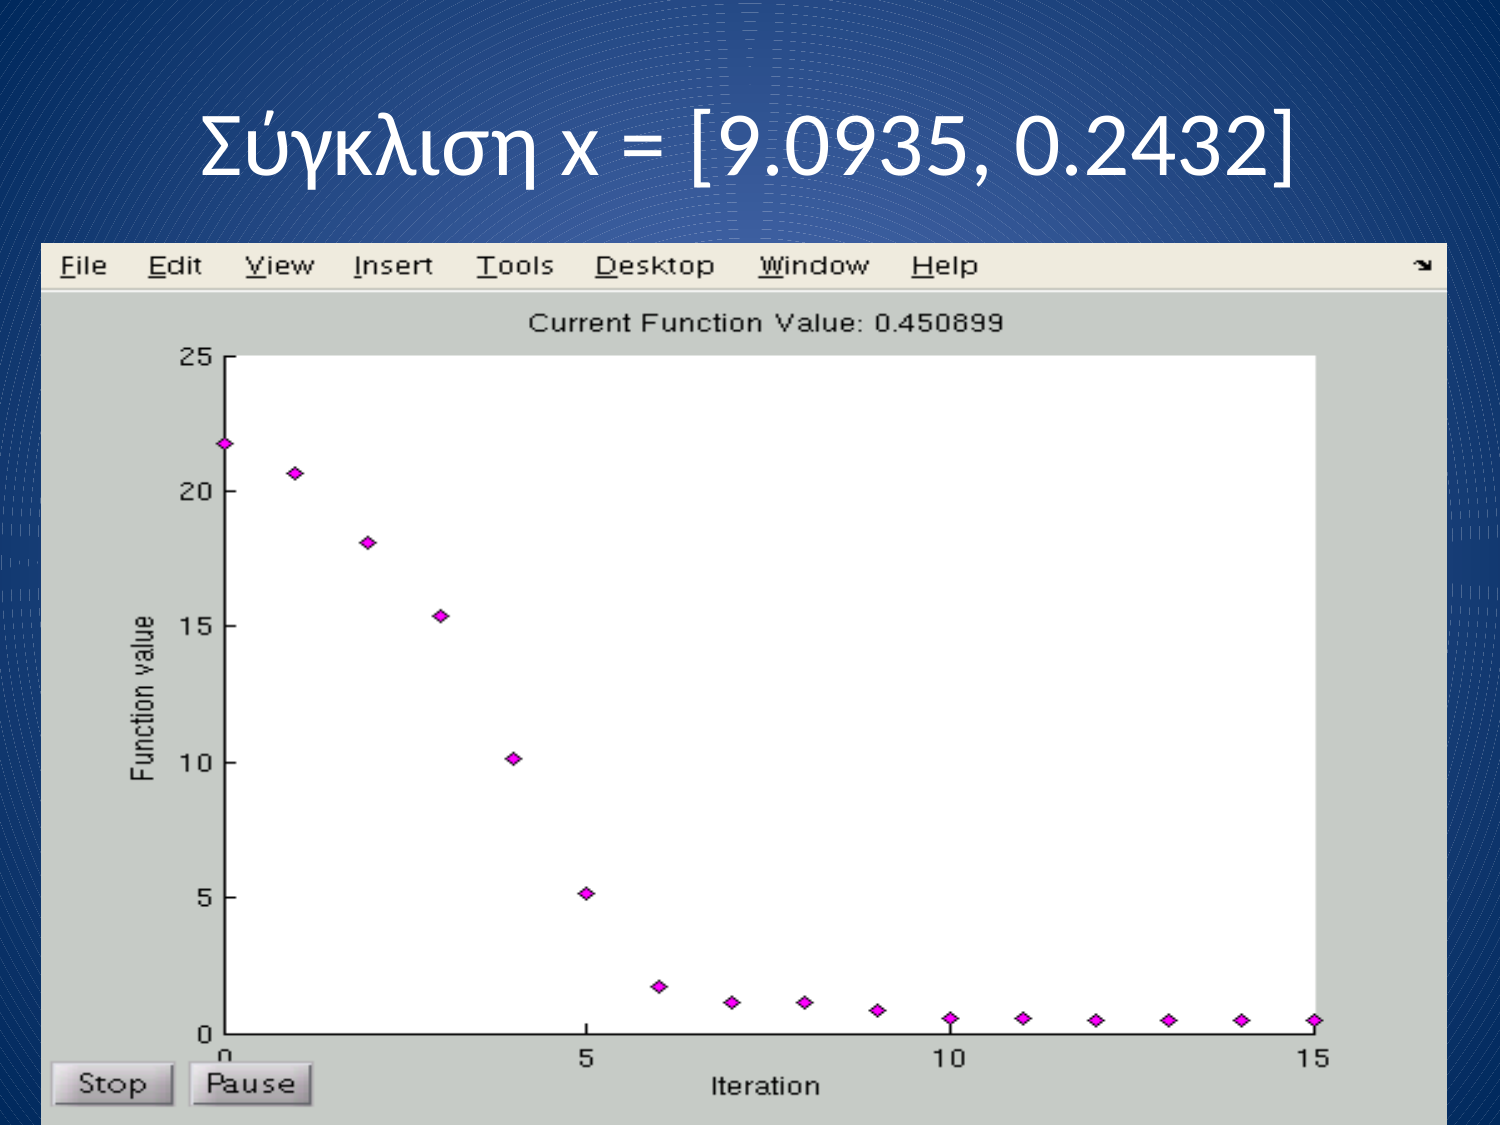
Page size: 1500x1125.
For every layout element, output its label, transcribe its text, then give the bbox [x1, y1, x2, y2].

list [41, 243, 1448, 1125]
title Σύγκλιση x = [9.0935, 0.2432] [75, 45, 1425, 233]
